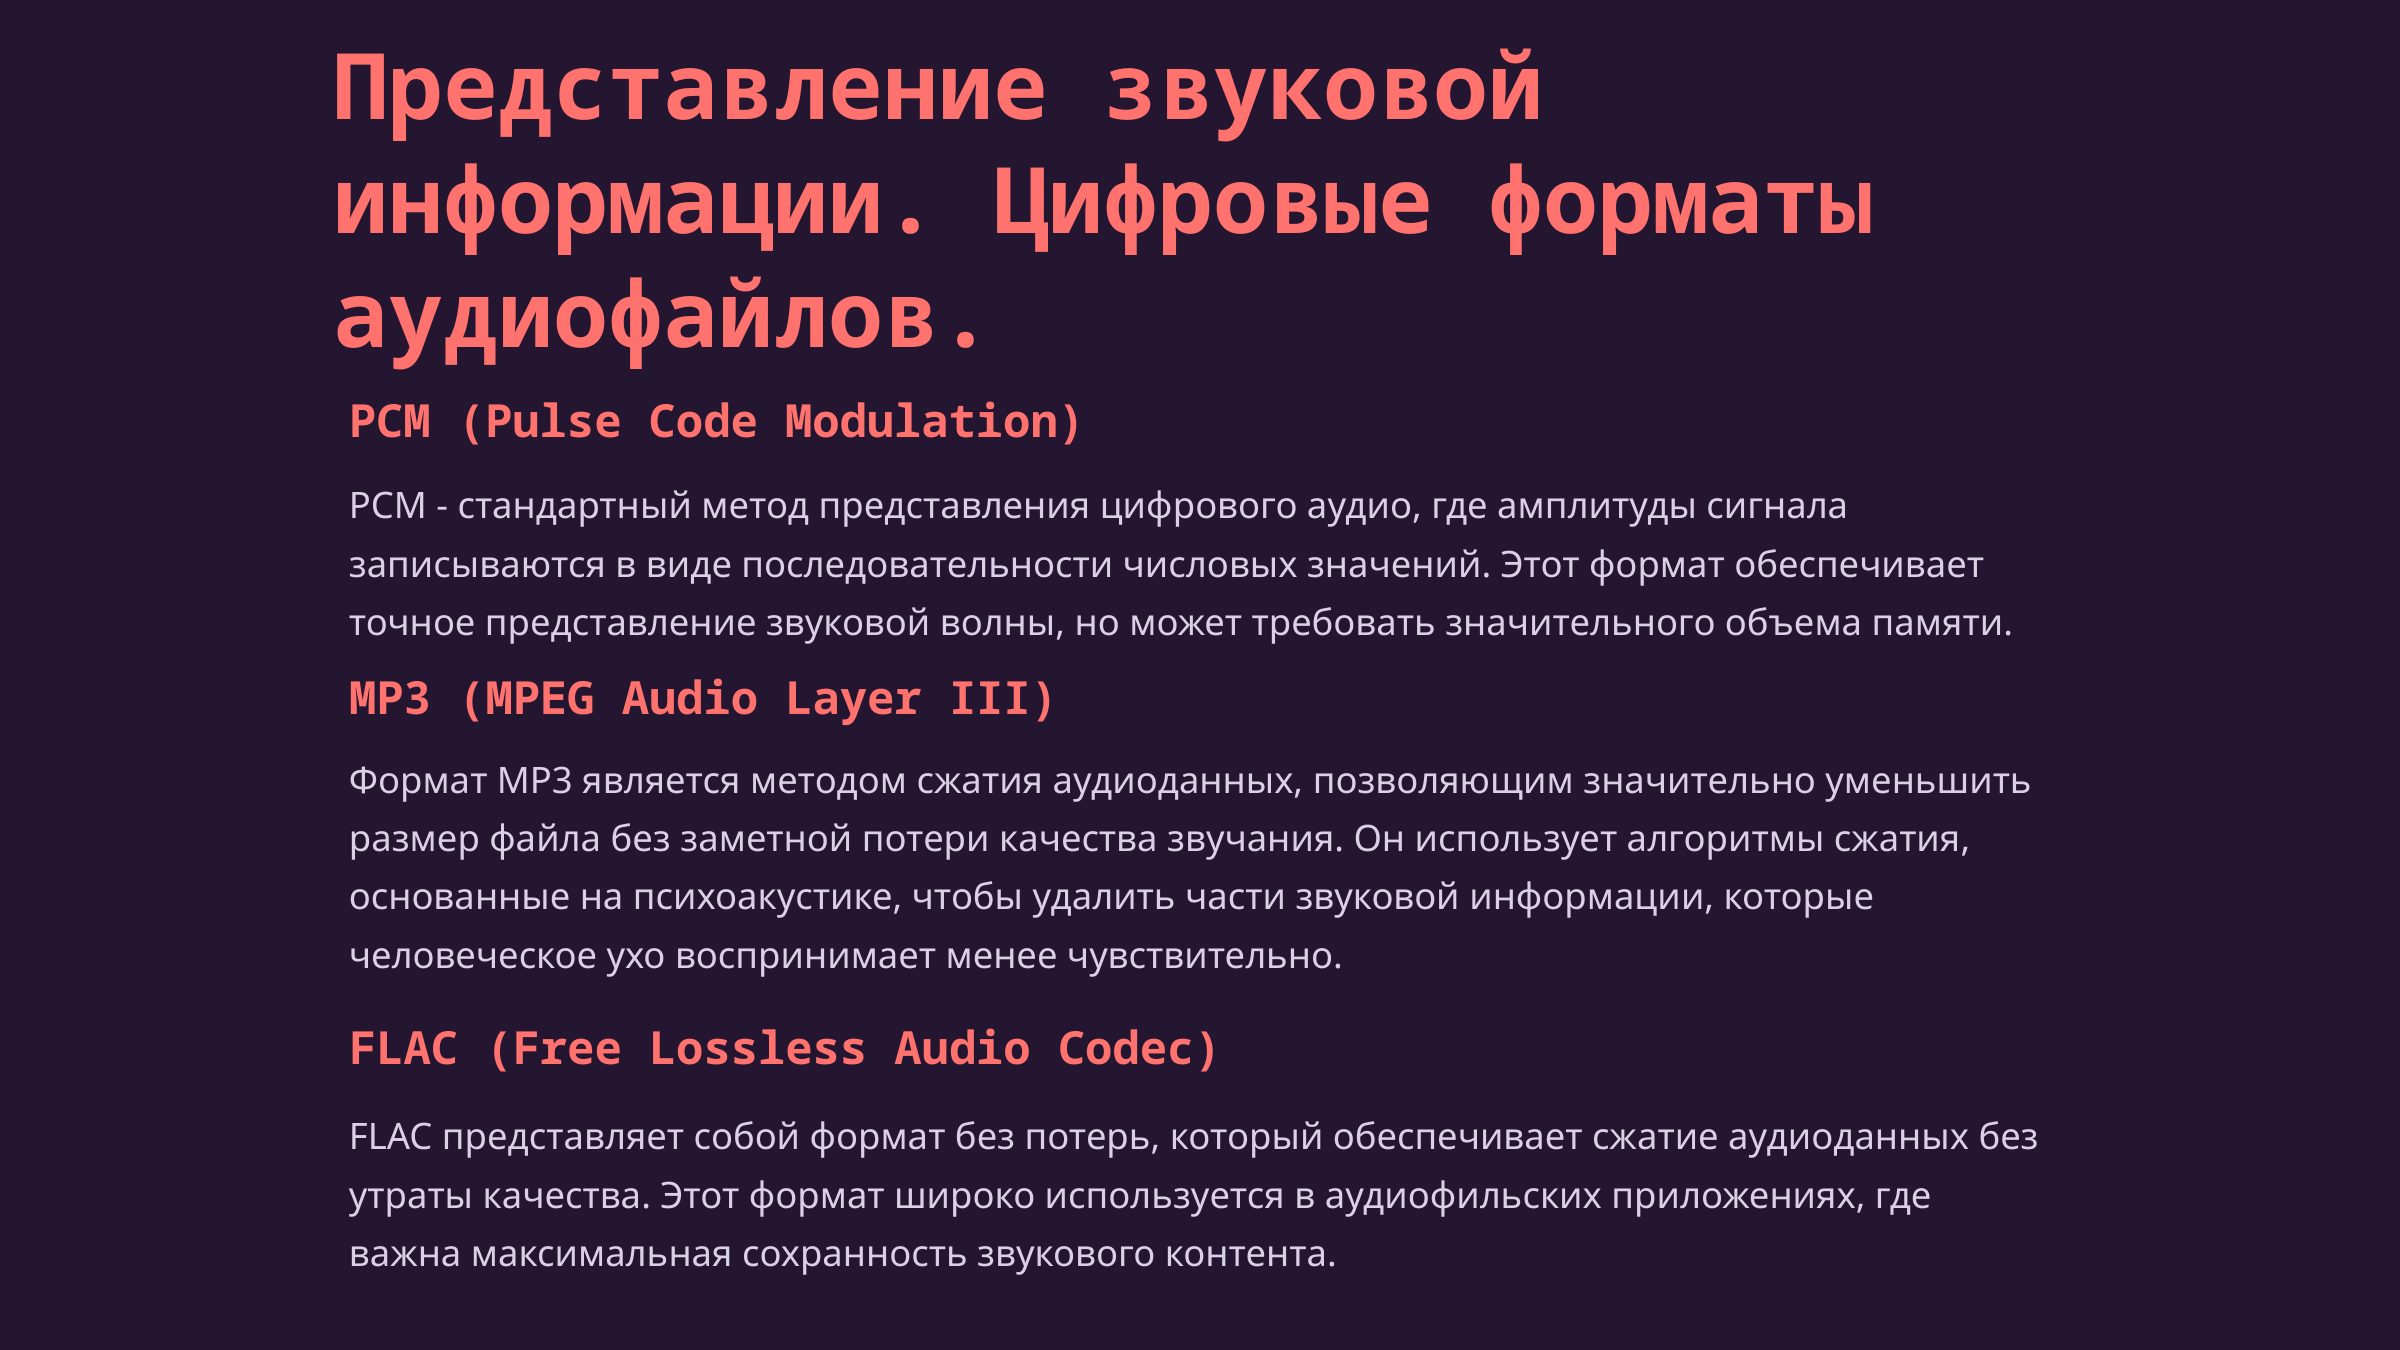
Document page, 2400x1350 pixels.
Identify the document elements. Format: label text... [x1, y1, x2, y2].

text_box [0, 0, 2400, 1350]
text_box FLAC (Free Lossless Audio Codec) [334, 1009, 1116, 1066]
text_box FLAC представляет собой формат без потерь, который обеспечивает сжатие аудиоданных без утраты качества. Этот формат широко используется в аудиофильских приложениях, где важна максимальная сохранность звукового контента. [334, 1091, 2066, 1208]
text_box PCM (Pulse Code Modulation) [334, 382, 922, 440]
text_box MP3 (MPEG Audio Layer III) [334, 659, 1116, 717]
text_box Формат MP3 является методом сжатия аудиоданных, позволяющим значительно уменьшить размер файла без заметной потери качества звучания. Он использует алгоритмы сжатия, основанные на психоакустике, чтобы удалить части звуковой информации, которые человеческое ухо воспринимает менее чувствительно. [334, 734, 2066, 852]
text_box PCM - стандартный метод представления цифрового аудио, где амплитуды сигнала записываются в виде последовательности числовых значений. Этот формат обеспечивает точное представление звуковой волны, но может требовать значительного объема памяти. [334, 460, 2066, 578]
text_box Представление звуковой информации. Цифровые форматы аудиофайлов. [319, 16, 2051, 245]
